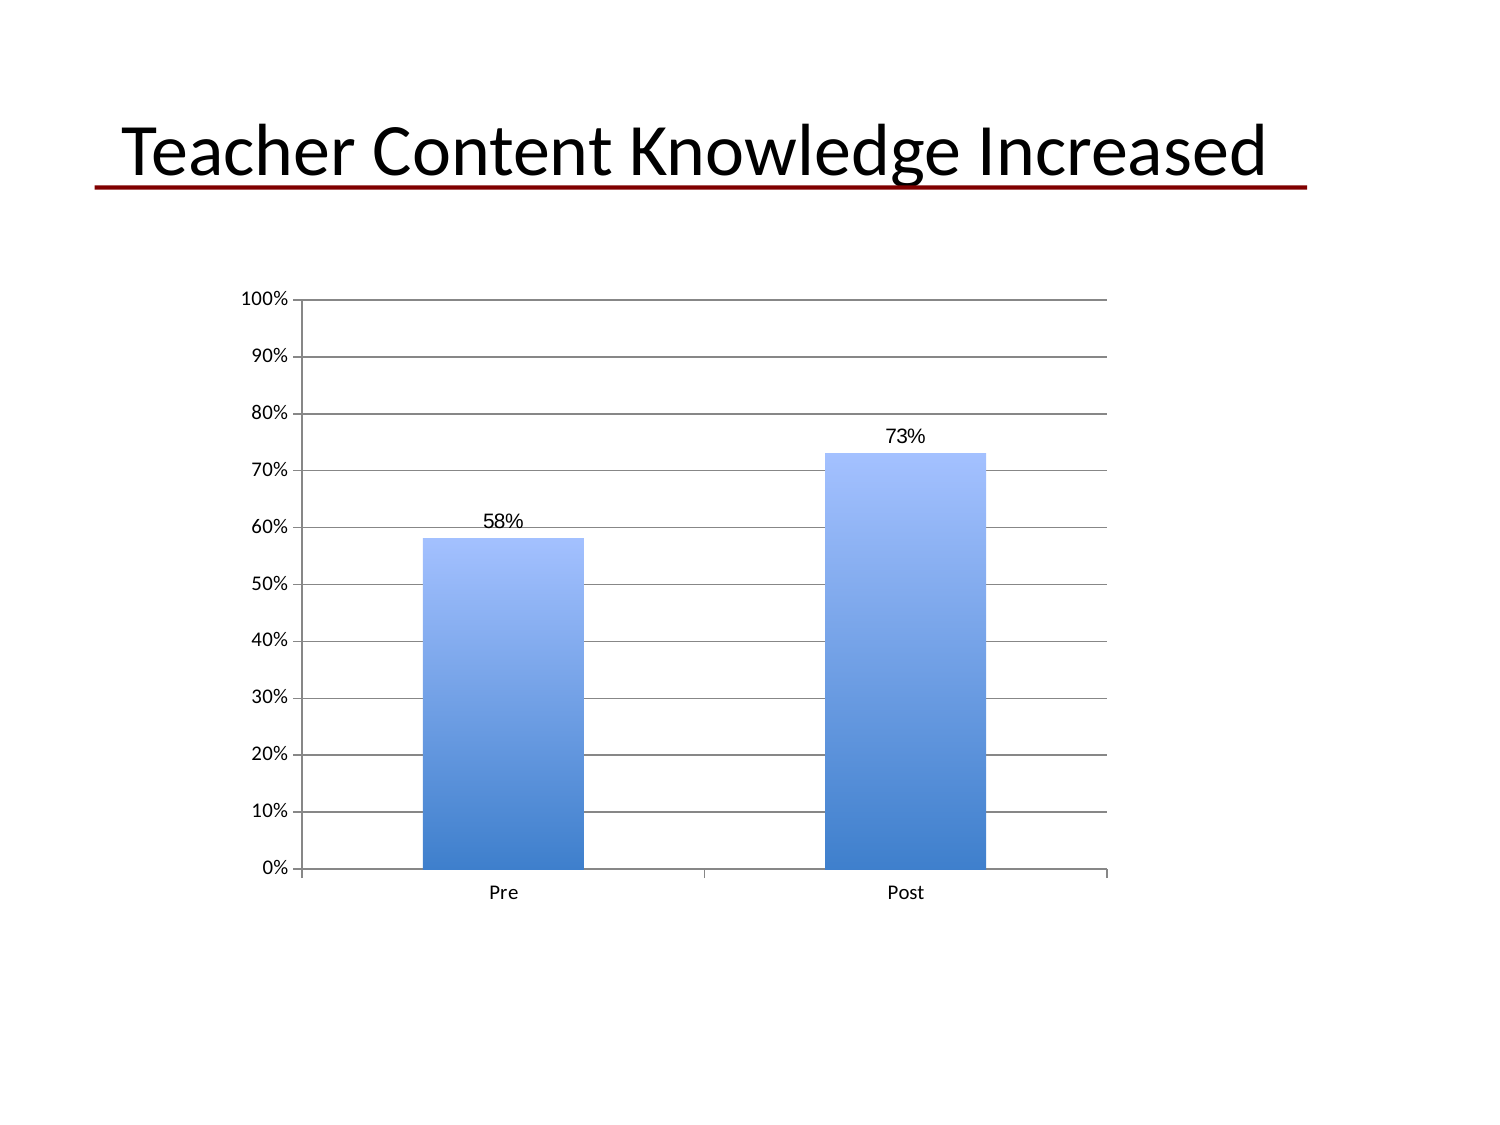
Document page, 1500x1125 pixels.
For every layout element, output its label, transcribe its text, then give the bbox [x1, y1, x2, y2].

title Teacher Content Knowledge Increased [0, 45, 1350, 233]
chart [222, 276, 1126, 918]
